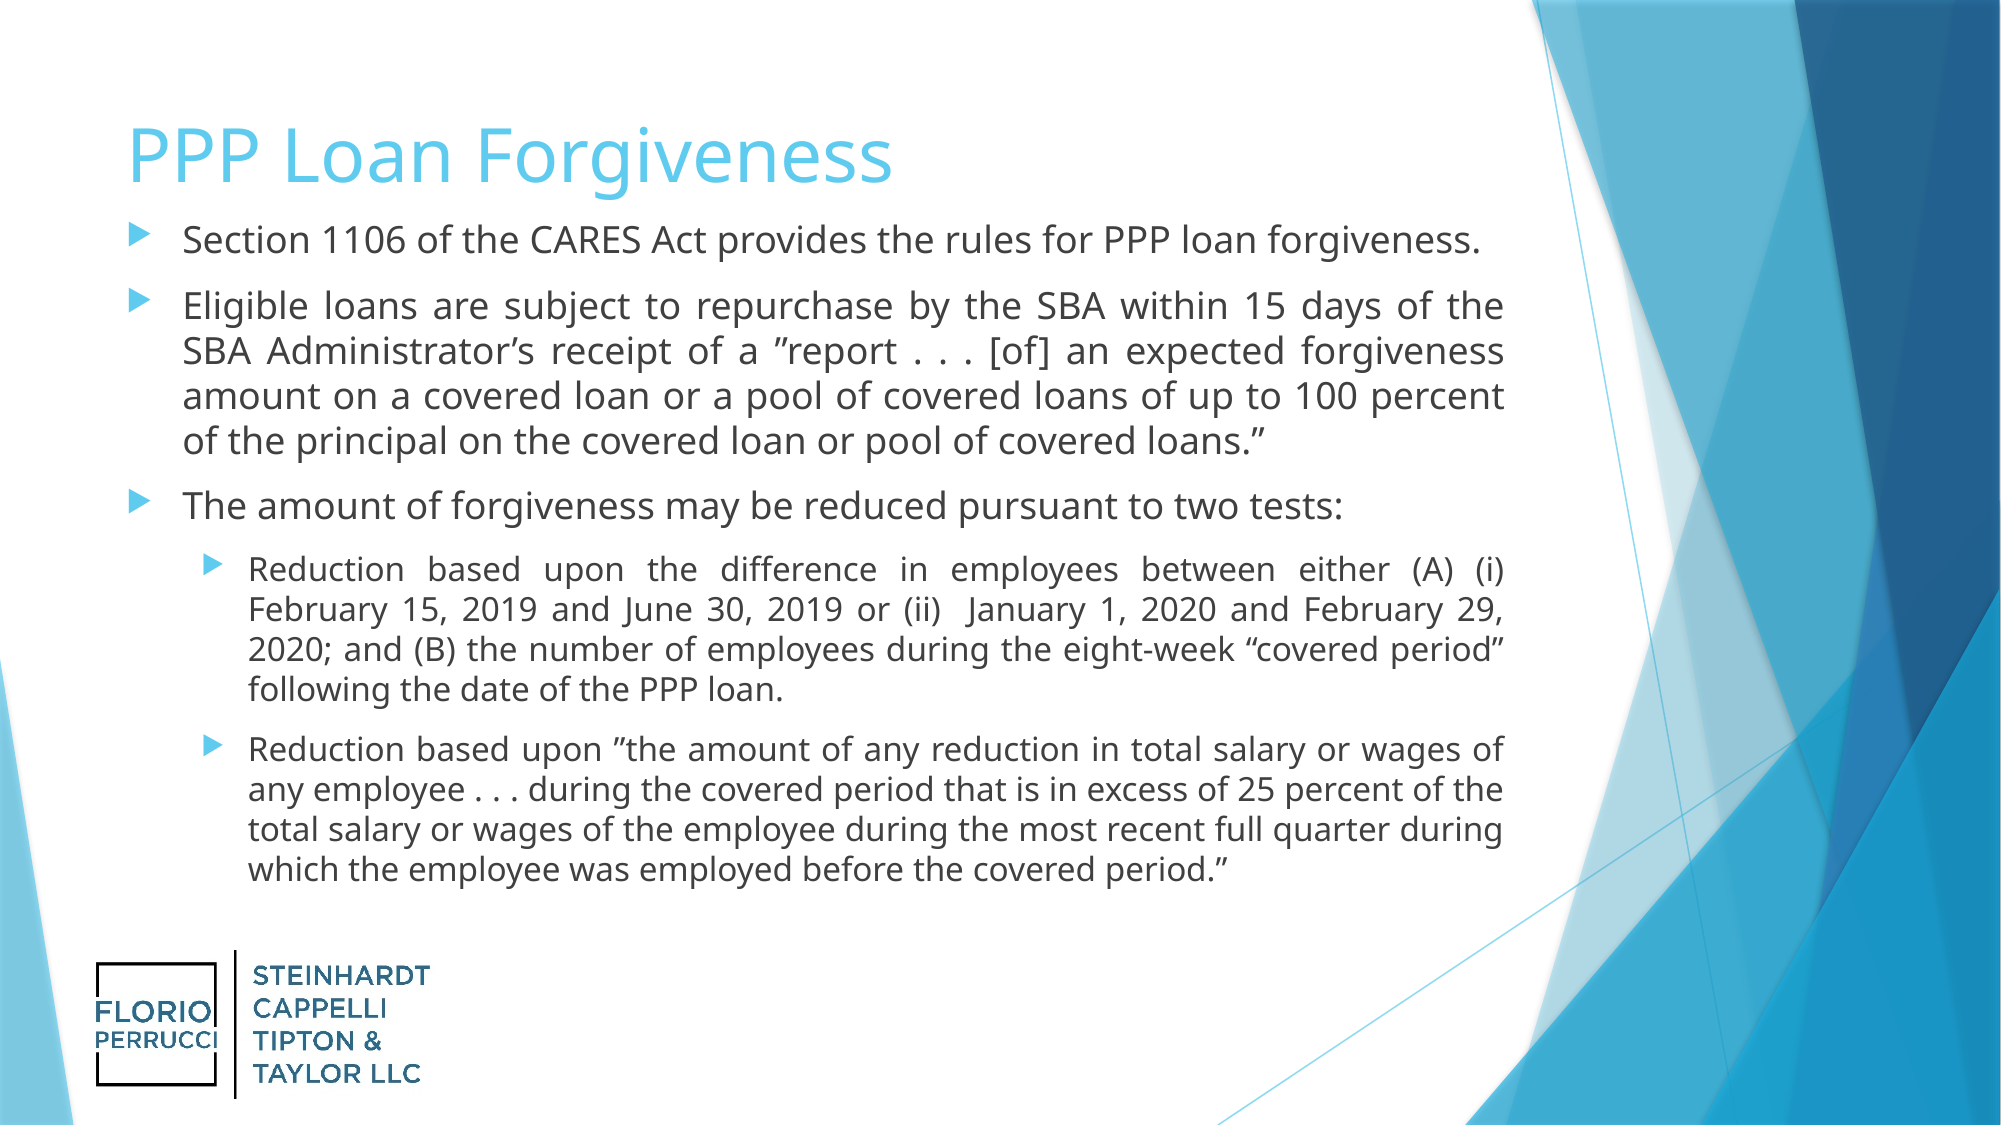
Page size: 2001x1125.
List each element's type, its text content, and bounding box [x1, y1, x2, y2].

picture [88, 948, 507, 1102]
title PPP Loan Forgiveness [111, 99, 1522, 208]
list Section 1106 of the CARES Act provides the rules for PPP loan forgiveness. Eligible loans are subject to repurchase by the SBA within 15 days of the SBA Administrator’s receipt of a ”report . . . [of] an expected forgiveness amount on a covered loan or a pool of covered loans of up to 100 percent of the principal on the covered loan or pool of covered loans.” The amount of forgiveness may be reduced pursuant to two tests: Reduction based upon the difference in employees between either (A) (i) February 15, 2019 and June 30, 2019 or (ii) January 1, 2020 and February 29, 2020; and (B) the number of employees during the eight-week “covered period” following the date of the PPP loan. Reduction based upon ”the amount of any reduction in total salary or wages of any employee . . . during the covered period that is in excess of 25 percent of the total salary or wages of the employee during the most recent full quarter during which the employee was employed before the covered period.” [111, 208, 1522, 964]
